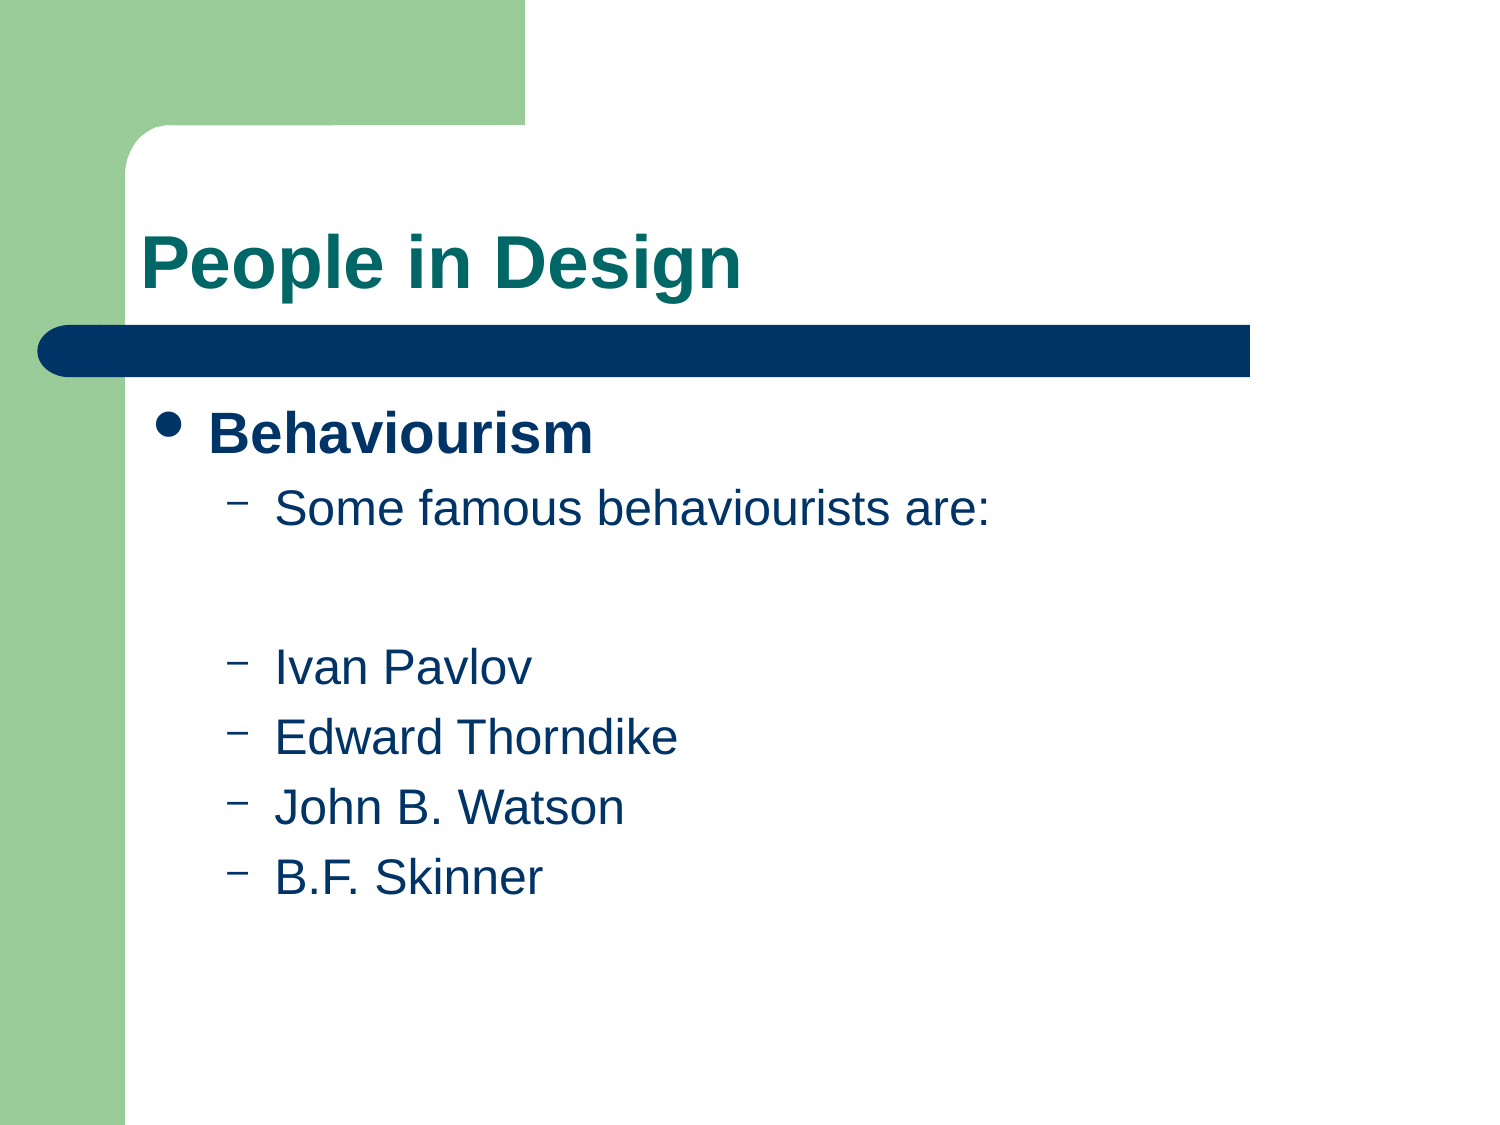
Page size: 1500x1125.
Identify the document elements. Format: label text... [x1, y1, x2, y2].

list Behaviourism Some famous behaviourists are: Ivan Pavlov Edward Thorndike John B. Watson B.F. Skinner [137, 387, 1400, 999]
title People in Design [124, 124, 1426, 313]
